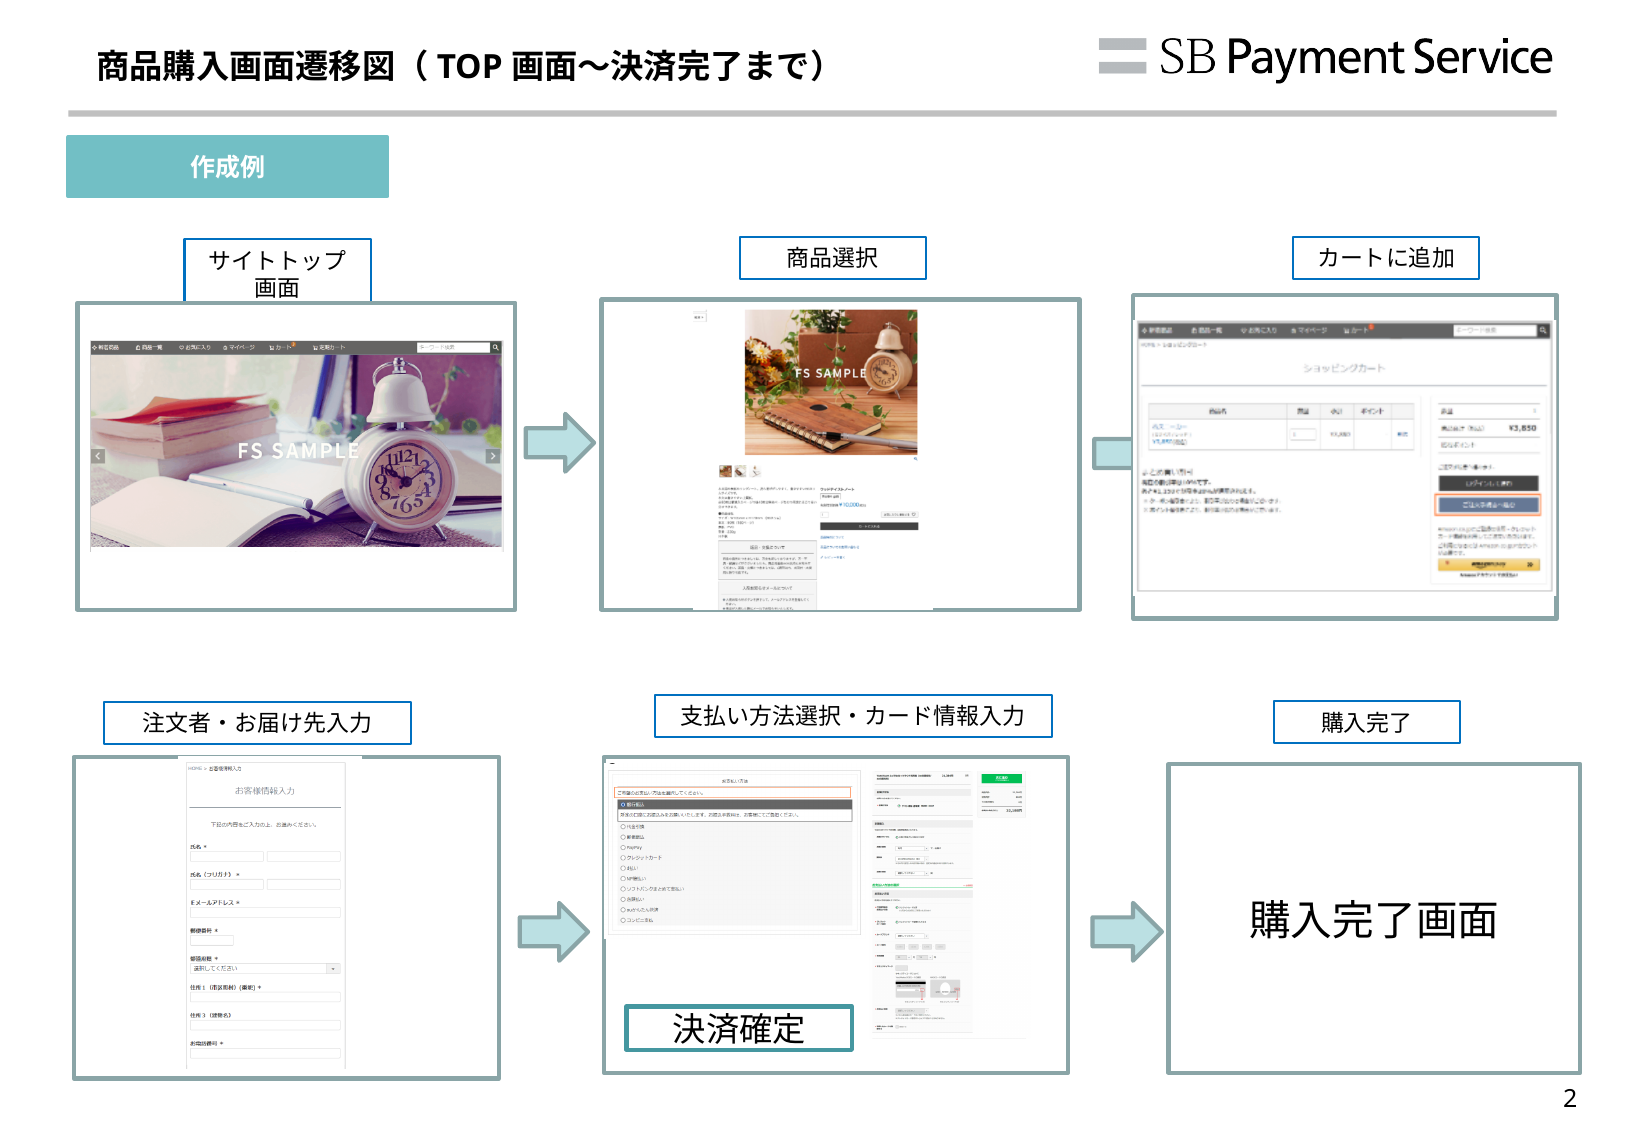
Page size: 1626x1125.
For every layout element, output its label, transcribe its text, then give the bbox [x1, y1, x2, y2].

picture [692, 306, 933, 610]
text_box [523, 411, 597, 474]
picture [1132, 319, 1558, 596]
text_box [75, 301, 517, 612]
text_box [602, 755, 1070, 1075]
text_box 注文者・お届け先入力 [103, 701, 411, 744]
text_box [1131, 293, 1559, 320]
text_box 商品選択 [739, 236, 926, 279]
text_box [517, 900, 591, 963]
text_box [1131, 603, 1559, 621]
text_box 購入完了画面 [1166, 762, 1582, 1075]
text_box [599, 297, 1082, 612]
text_box サイトトップ画面 [184, 239, 371, 301]
text_box 購入完了 [1274, 701, 1461, 744]
picture [604, 763, 866, 940]
picture [869, 771, 1032, 1039]
text_box 決済確定 [624, 1004, 854, 1052]
text_box 支払い方法選択・カード情報入力 [654, 694, 1053, 737]
text_box [1092, 436, 1127, 471]
text_box [72, 755, 501, 1081]
title 商品購入画面遷移図（TOP画面～決済完了まで） [81, 30, 1283, 101]
picture [85, 333, 504, 552]
picture [1090, 29, 1561, 89]
text_box 作成例 [66, 135, 389, 198]
text_box [1090, 900, 1165, 963]
picture [178, 756, 363, 1069]
text_box カートに追加 [1293, 236, 1480, 279]
